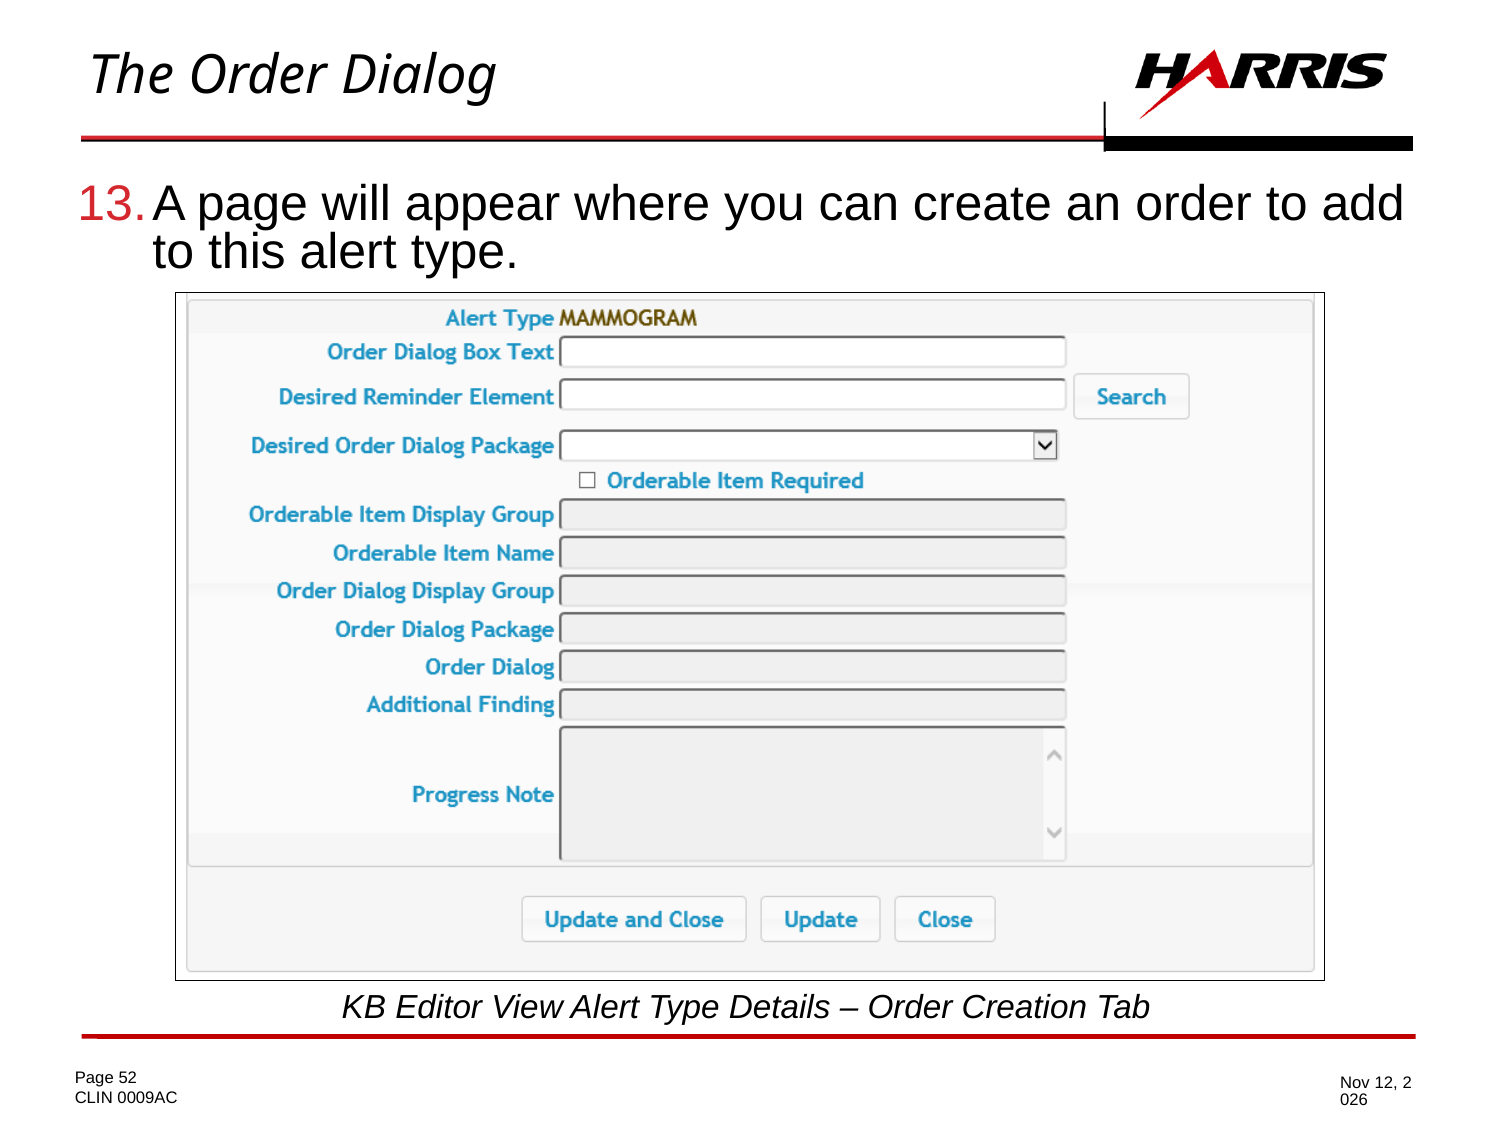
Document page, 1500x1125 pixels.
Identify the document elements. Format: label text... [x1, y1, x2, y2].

title The Order Dialog [73, 27, 962, 117]
picture [1135, 49, 1387, 119]
slide_number 6-Oct-14 [1324, 1060, 1435, 1105]
list A page will appear where you can create an order to add to this alert type. [62, 174, 1432, 985]
list KB Editor View Alert Type Details – Order Creation Tab [62, 985, 1432, 1043]
picture [175, 291, 1325, 982]
